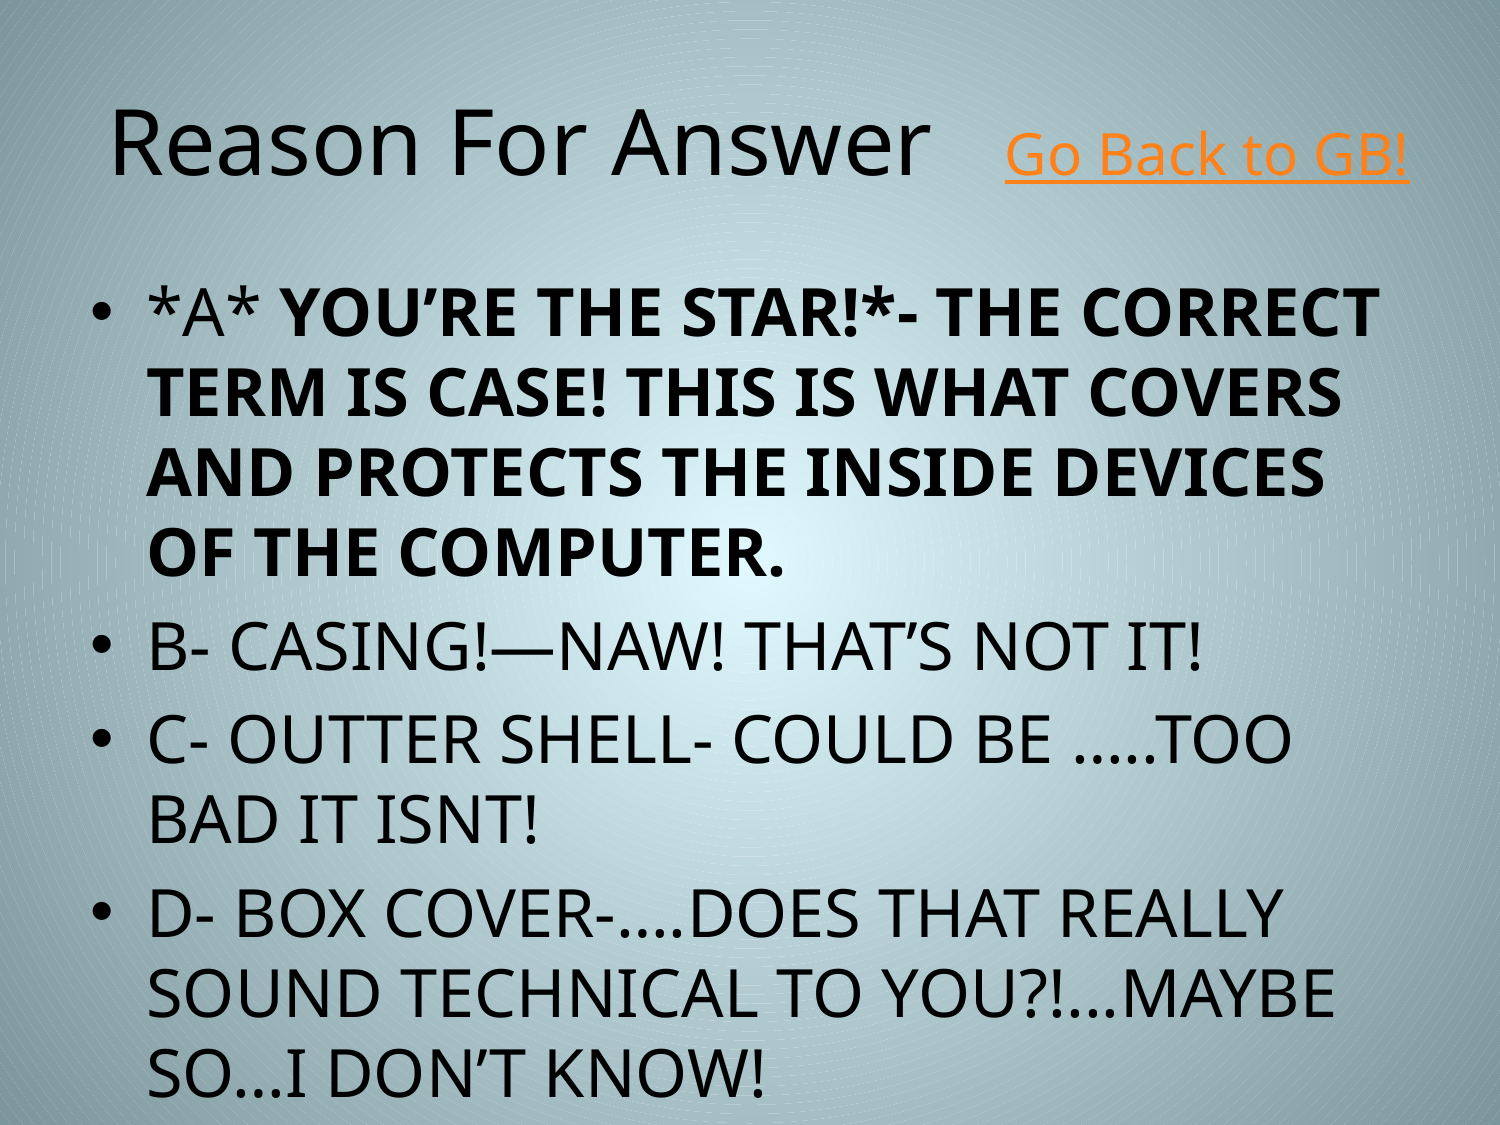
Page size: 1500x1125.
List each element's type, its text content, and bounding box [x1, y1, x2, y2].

list *A* YOU’RE THE STAR!*- THE CORRECT TERM IS CASE! THIS IS WHAT COVERS AND PROTECTS THE INSIDE DEVICES OF THE COMPUTER. B- CASING!—NAW! THAT’S NOT IT! C- OUTTER SHELL- COULD BE …..TOO BAD IT ISNT! D- BOX COVER-….DOES THAT REALLY SOUND TECHNICAL TO YOU?!...MAYBE SO…I DON’T KNOW! [75, 262, 1425, 1125]
title Reason For Answer Go Back to GB! [75, 45, 1425, 233]
